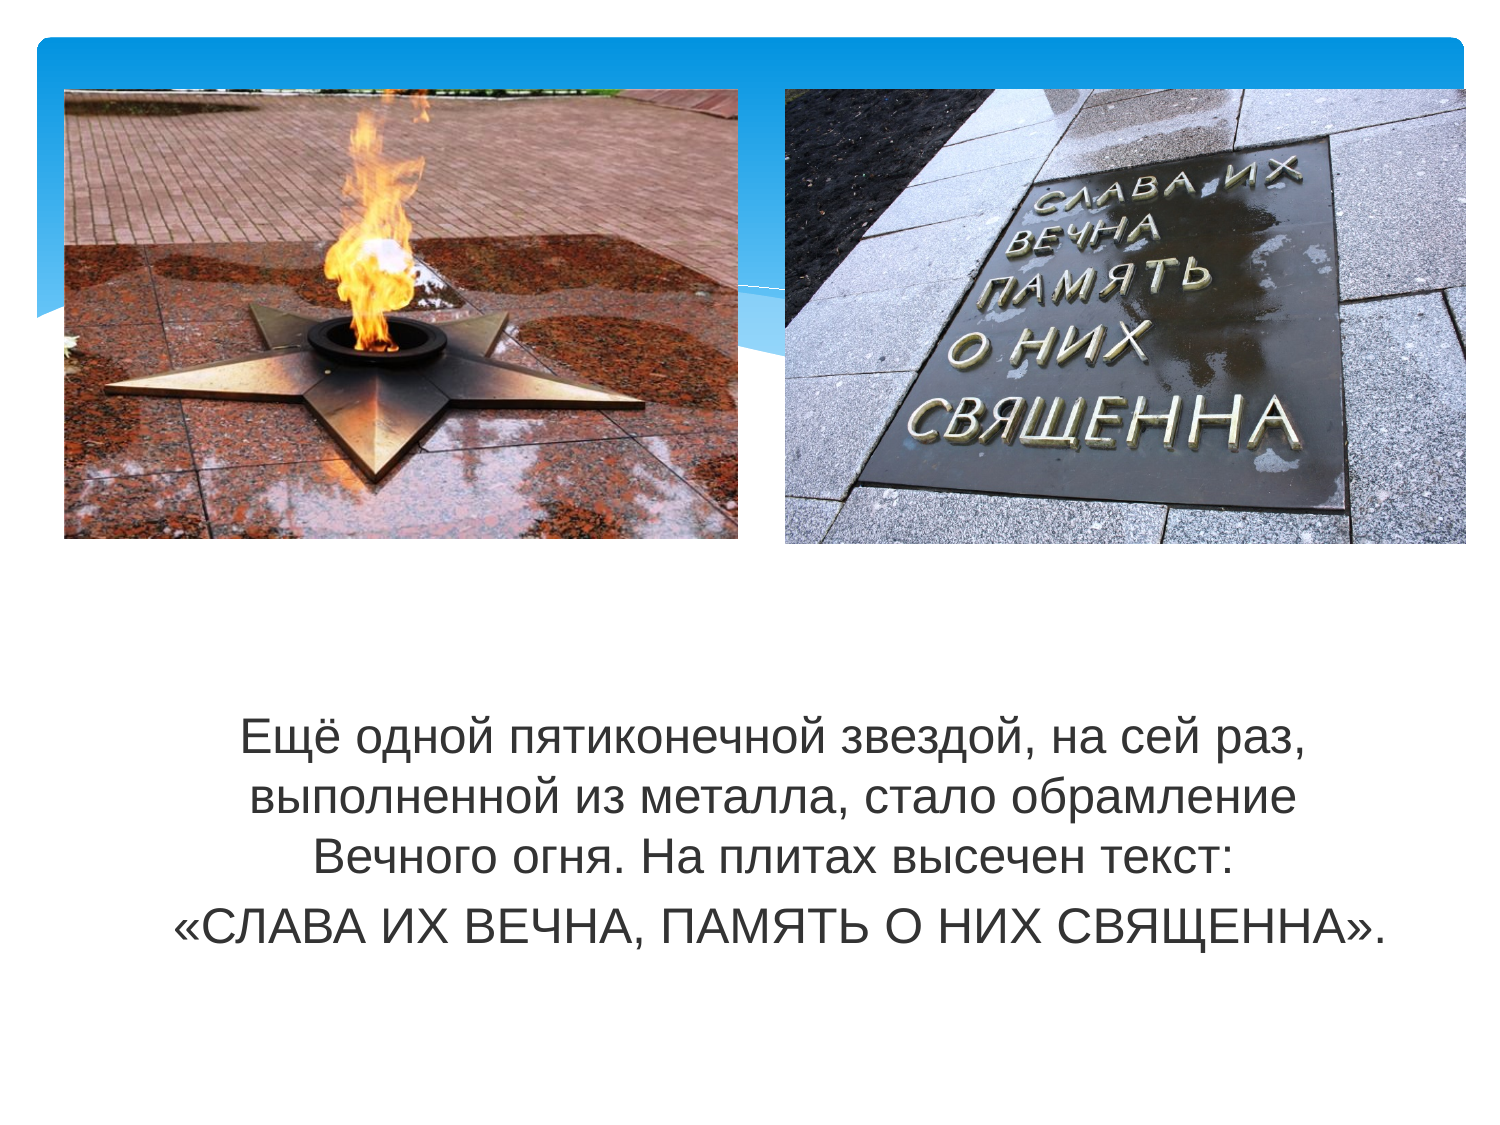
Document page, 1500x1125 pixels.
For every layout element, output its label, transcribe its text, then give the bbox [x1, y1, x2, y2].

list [785, 89, 1466, 544]
list Ещё одной пятиконечной звездой, на сей раз, выполненной из металла, стало обрамление Вечного огня. На плитах высечен текст: «СЛАВА ИХ ВЕЧНА, ПАМЯТЬ О НИХ СВЯЩЕННА». [135, 680, 1412, 976]
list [64, 89, 738, 540]
